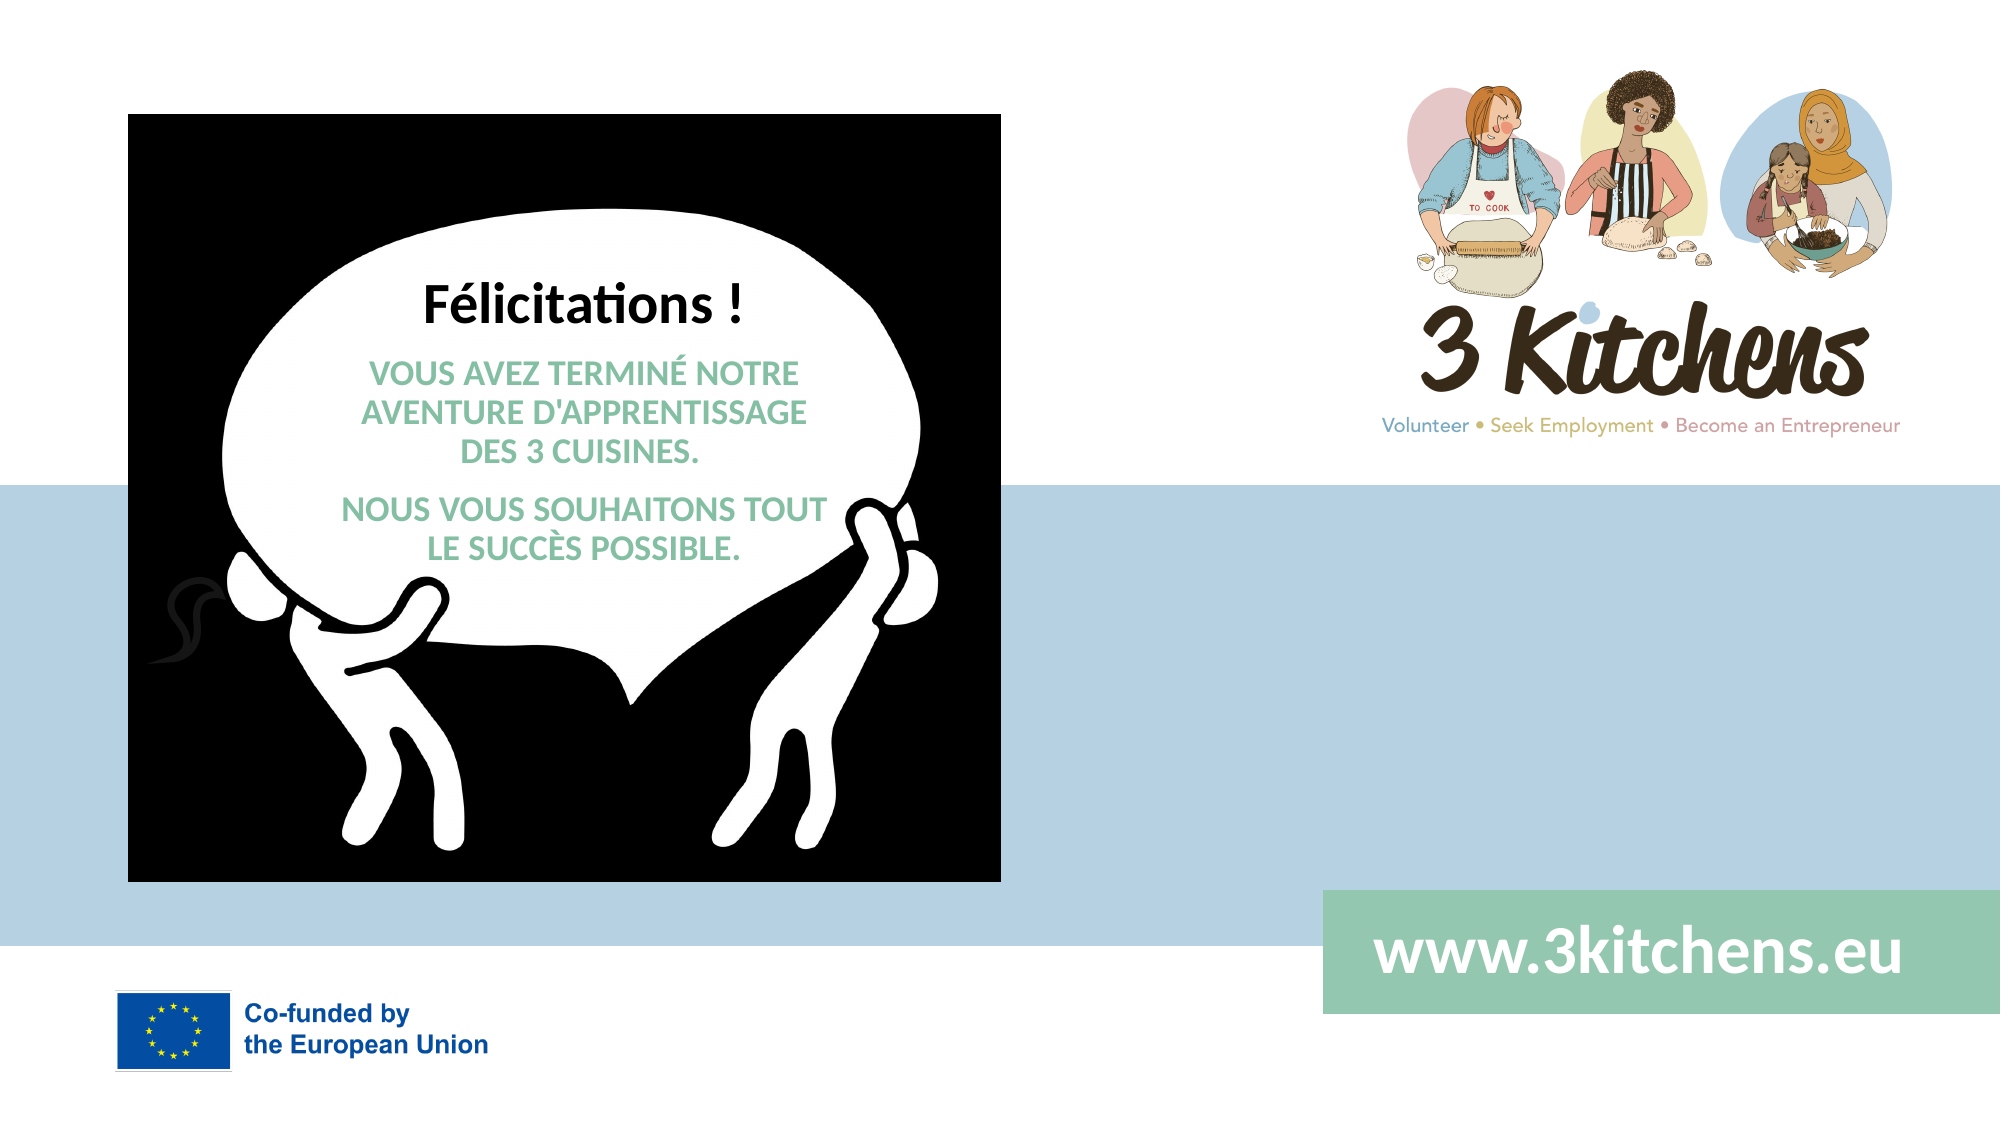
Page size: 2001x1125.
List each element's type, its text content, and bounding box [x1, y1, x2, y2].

list www.3kitchens.eu [1323, 891, 1921, 1012]
text_box [1244, 442, 1769, 563]
picture [1349, 23, 1957, 462]
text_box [128, 114, 1001, 882]
picture [112, 988, 516, 1074]
